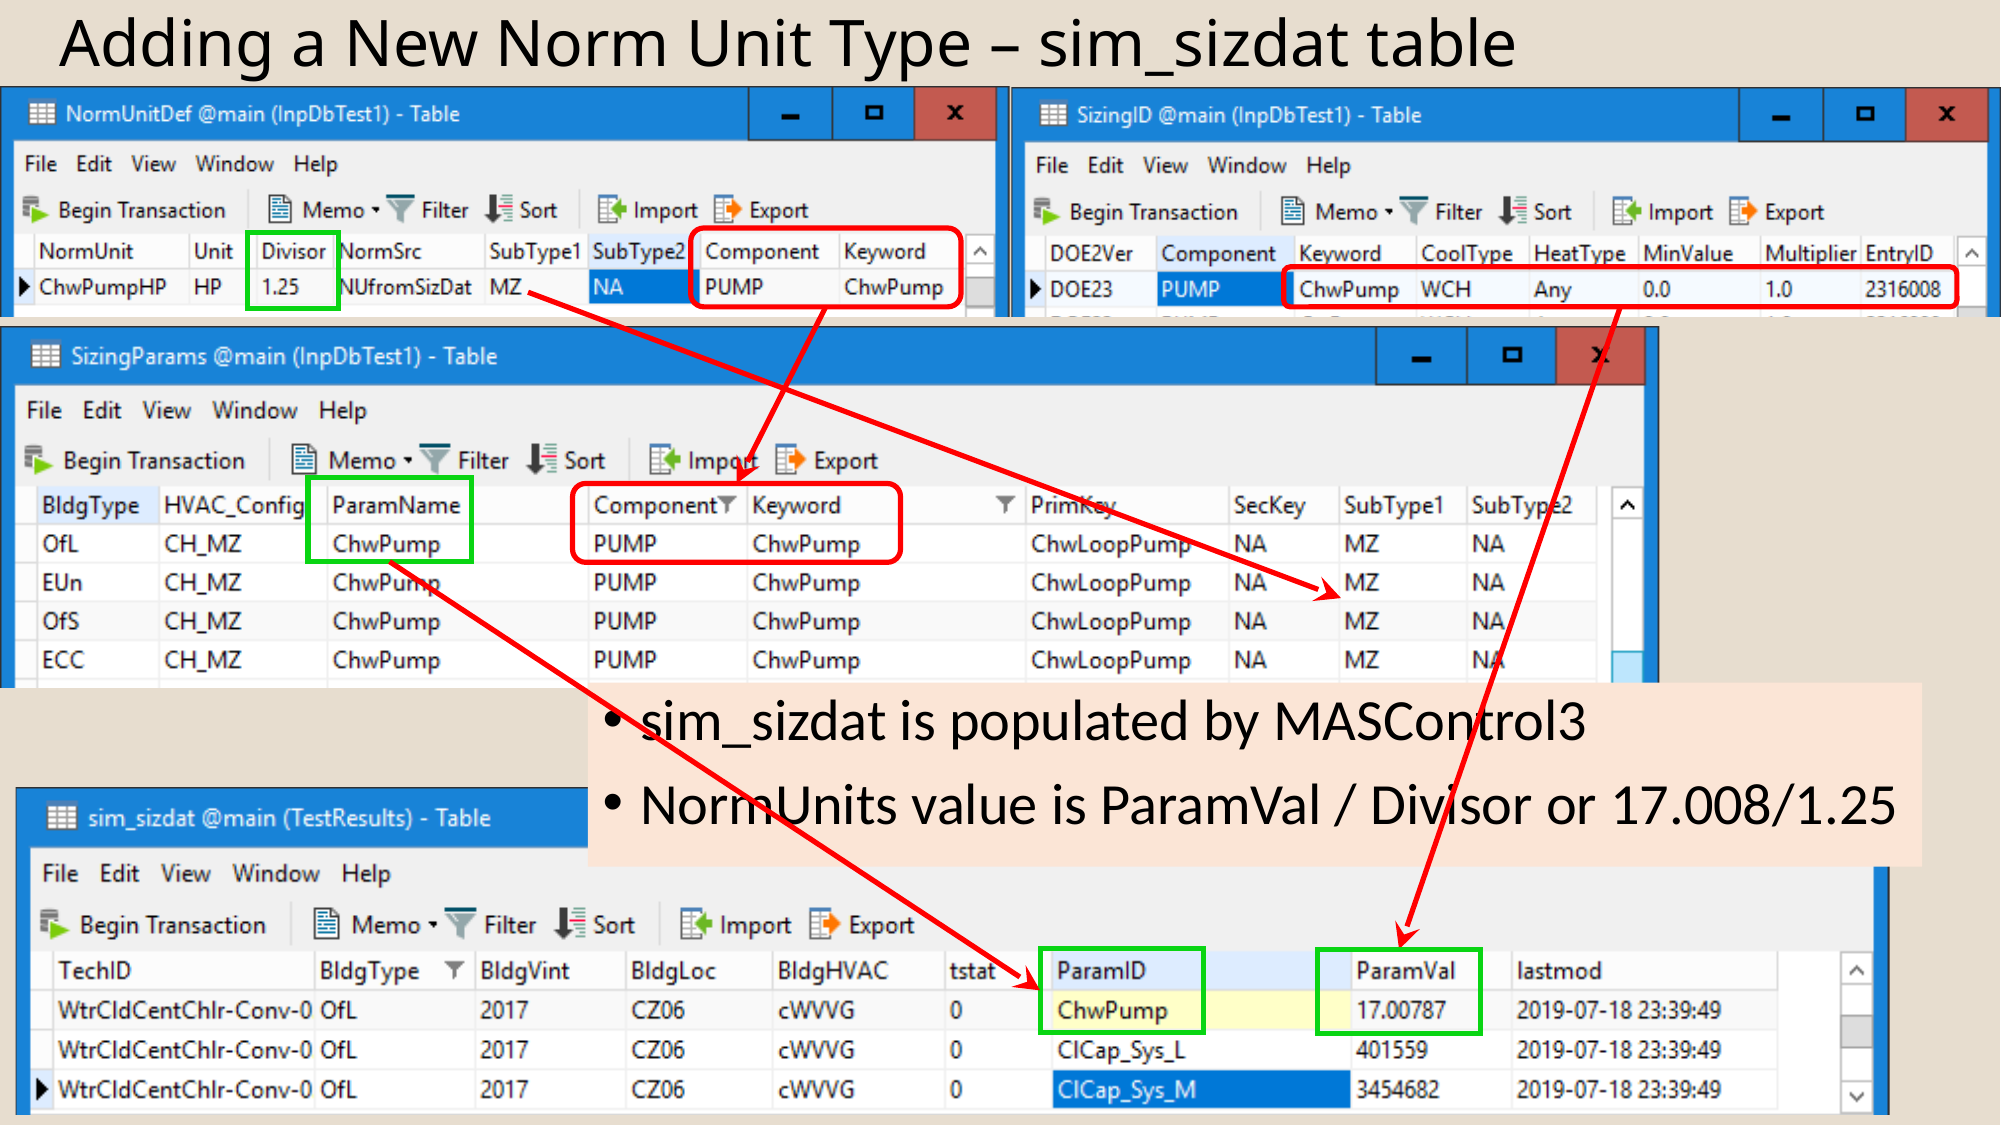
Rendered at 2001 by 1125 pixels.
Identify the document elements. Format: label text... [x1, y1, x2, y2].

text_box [528, 292, 1341, 599]
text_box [736, 306, 826, 484]
picture [1040, 326, 1399, 688]
picture [1621, 326, 1660, 688]
picture [0, 326, 528, 688]
picture [1011, 87, 2001, 317]
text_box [389, 561, 1040, 991]
picture [0, 86, 1010, 317]
list sim_sizdat is populated by MASControl3 NormUnits value is ParamVal / Divisor or 17.008/1.25 [1621, 682, 1923, 867]
title Adding a New Norm Unit Type – sim_sizdat table [44, 2, 1770, 88]
picture [15, 787, 1890, 1115]
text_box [1399, 306, 1621, 950]
list sim_sizdat is populated by MASControl3 NormUnits value is ParamVal / Divisor or 17.008/1.25 [1040, 688, 1399, 787]
